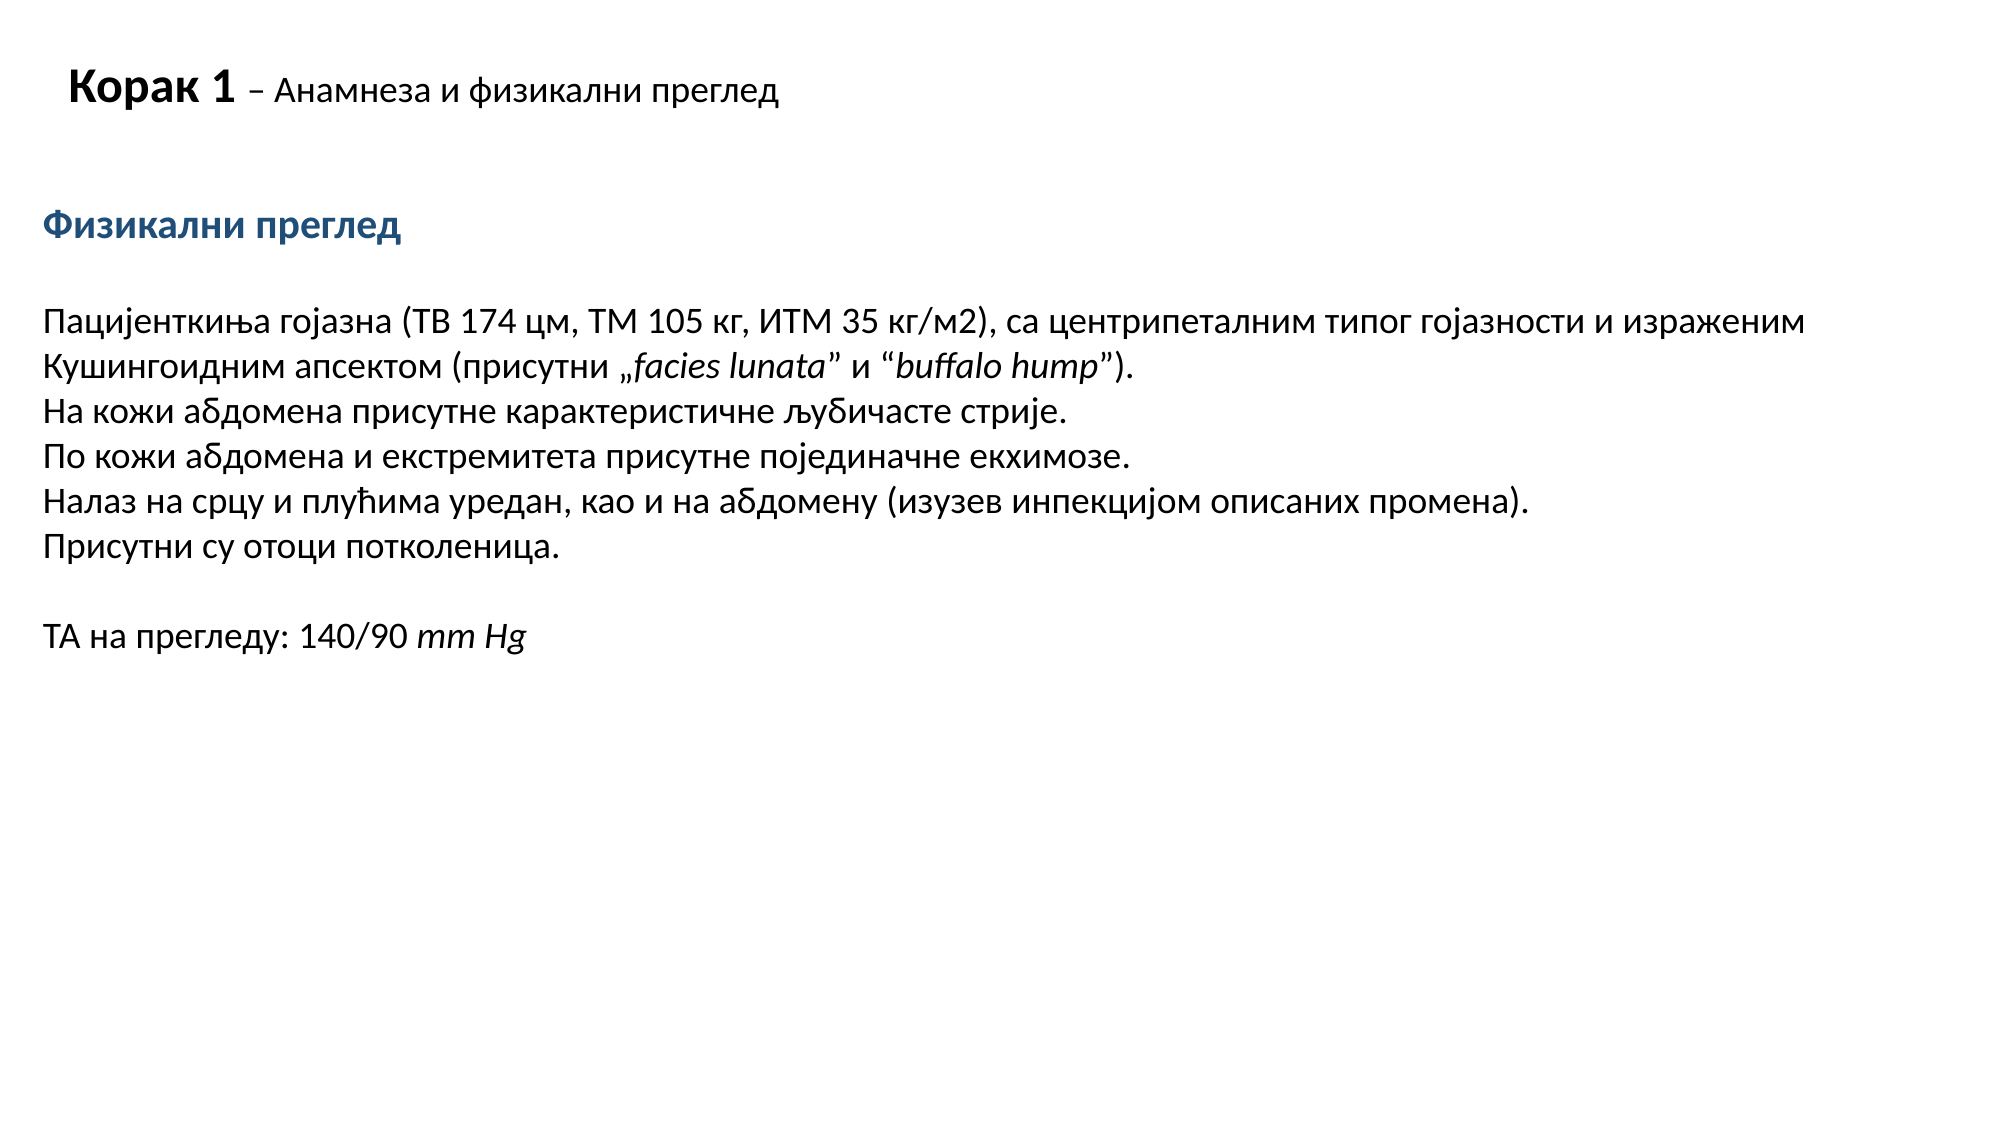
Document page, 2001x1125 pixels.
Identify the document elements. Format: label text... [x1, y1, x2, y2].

text_box Корак 1 – Анамнеза и физикални преглед [53, 45, 795, 121]
text_box Физикални преглед Пацијенткиња гојазна (ТВ 174 цм, ТМ 105 кг, ИТМ 35 кг/м2), са центрипеталним типог гојазности и израженим Кушингоидним апсектом (присутни „facies lunata” и “buffalo hump”). На кожи абдомена присутне карактеристичне љубичасте стрије. По кожи абдомена и екстремитета присутне појединачне екхимозе. Налаз на срцу и плућима уредан, као и на абдомену (изузев инпекцијом описаних промена). Присутни су отоци потколеница. ТА на прегледу: 140/90 mm Hg [28, 188, 1895, 754]
